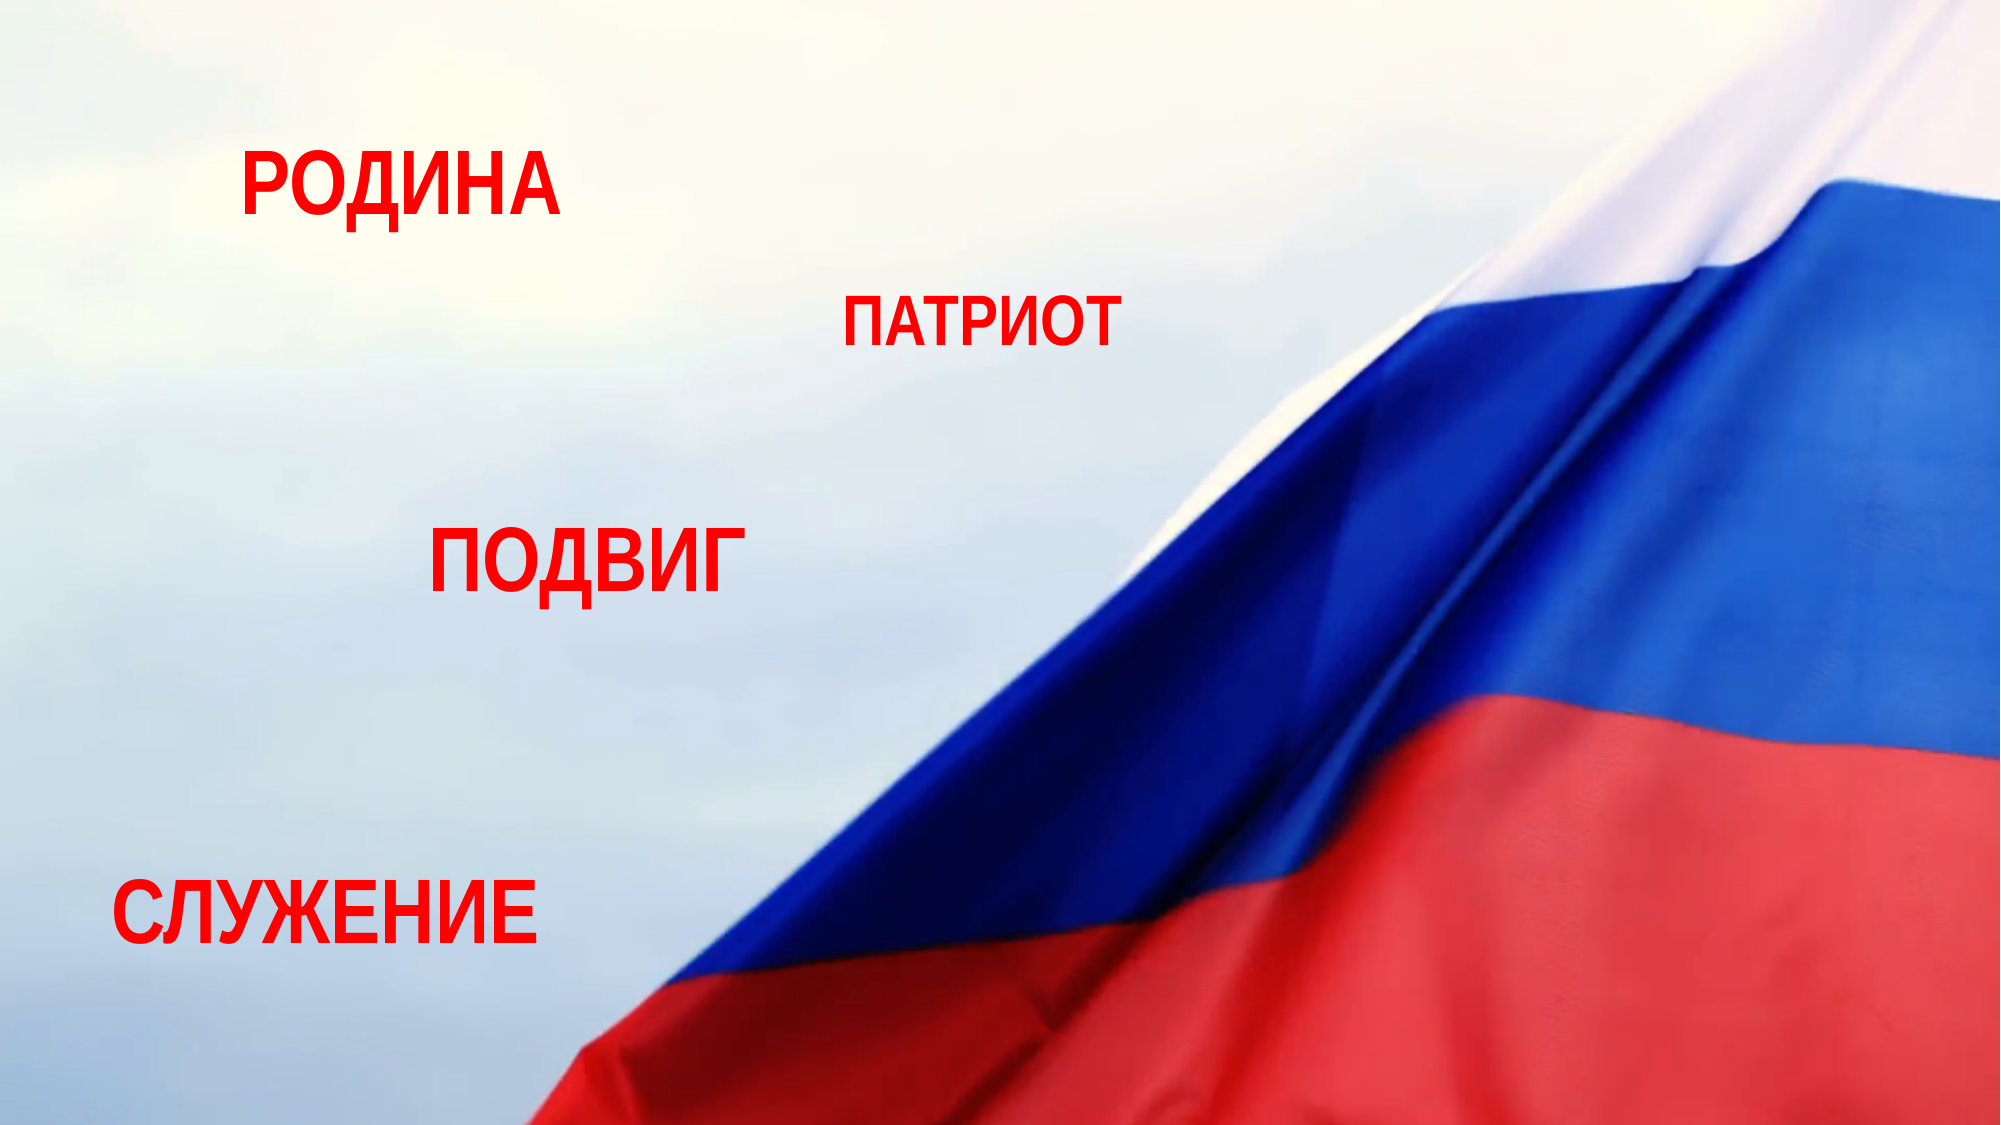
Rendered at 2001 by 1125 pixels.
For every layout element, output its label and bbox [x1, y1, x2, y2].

list [0, 0, 2000, 1125]
